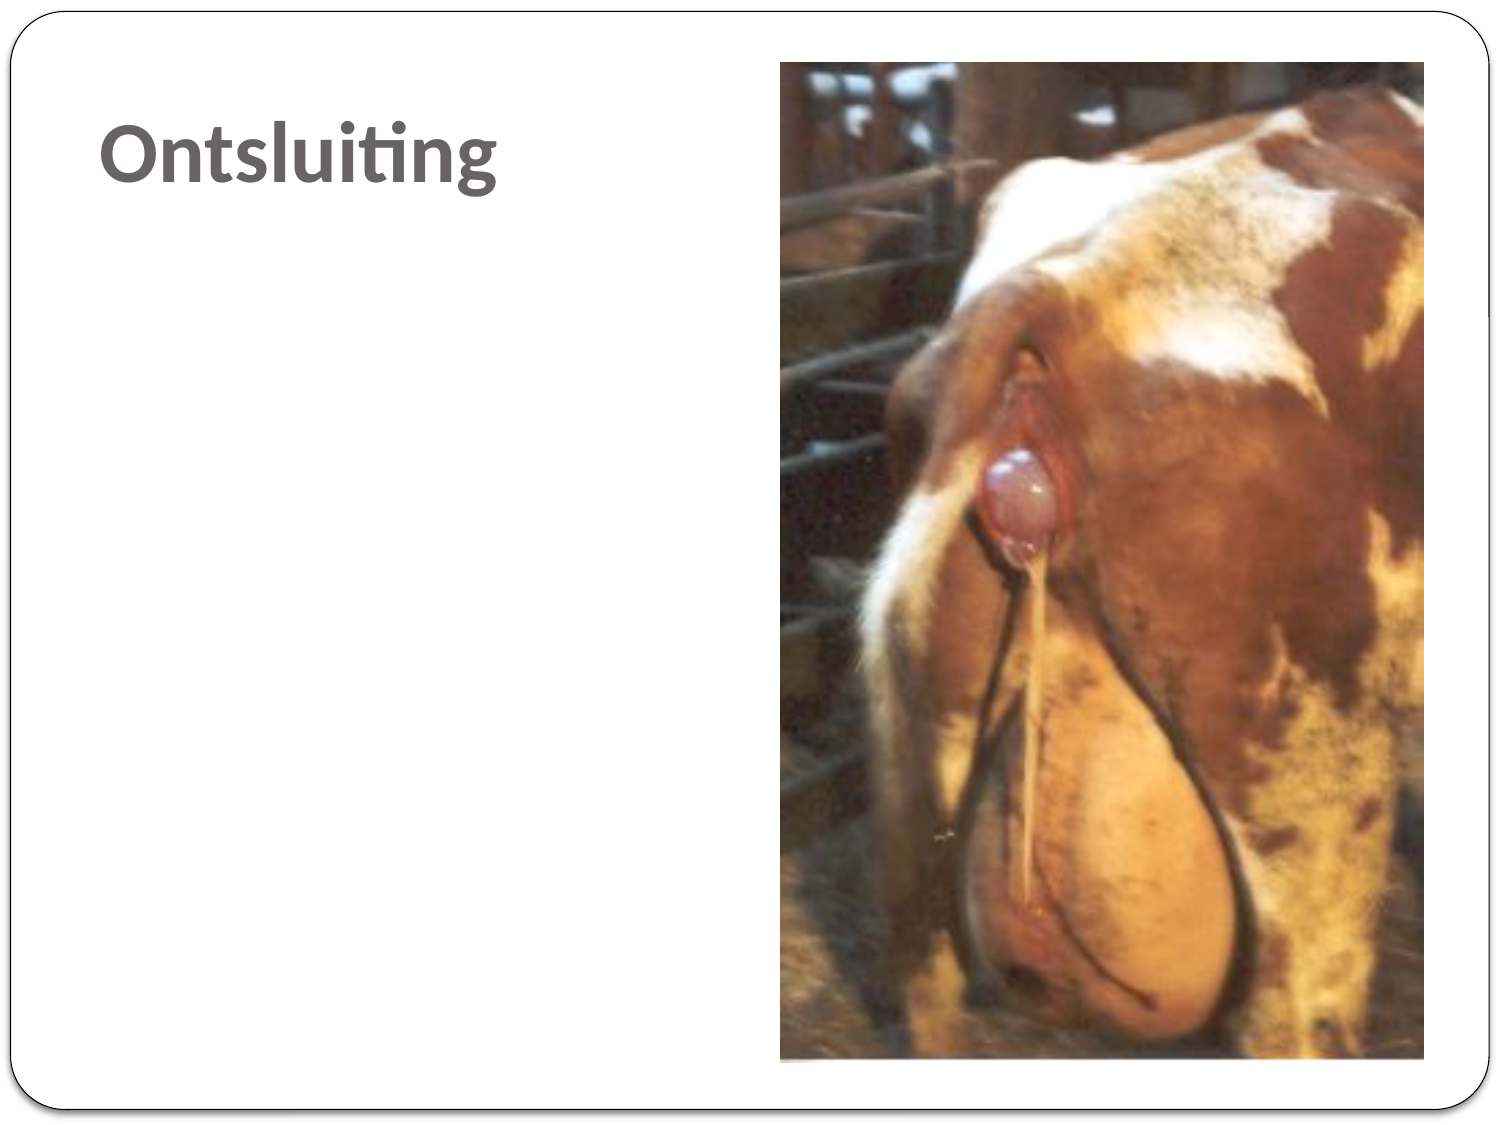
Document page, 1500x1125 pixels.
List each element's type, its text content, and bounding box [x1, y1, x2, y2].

title Ontsluiting [84, 87, 774, 216]
picture [779, 62, 1424, 1063]
title Ontsluiting [1430, 87, 1496, 216]
